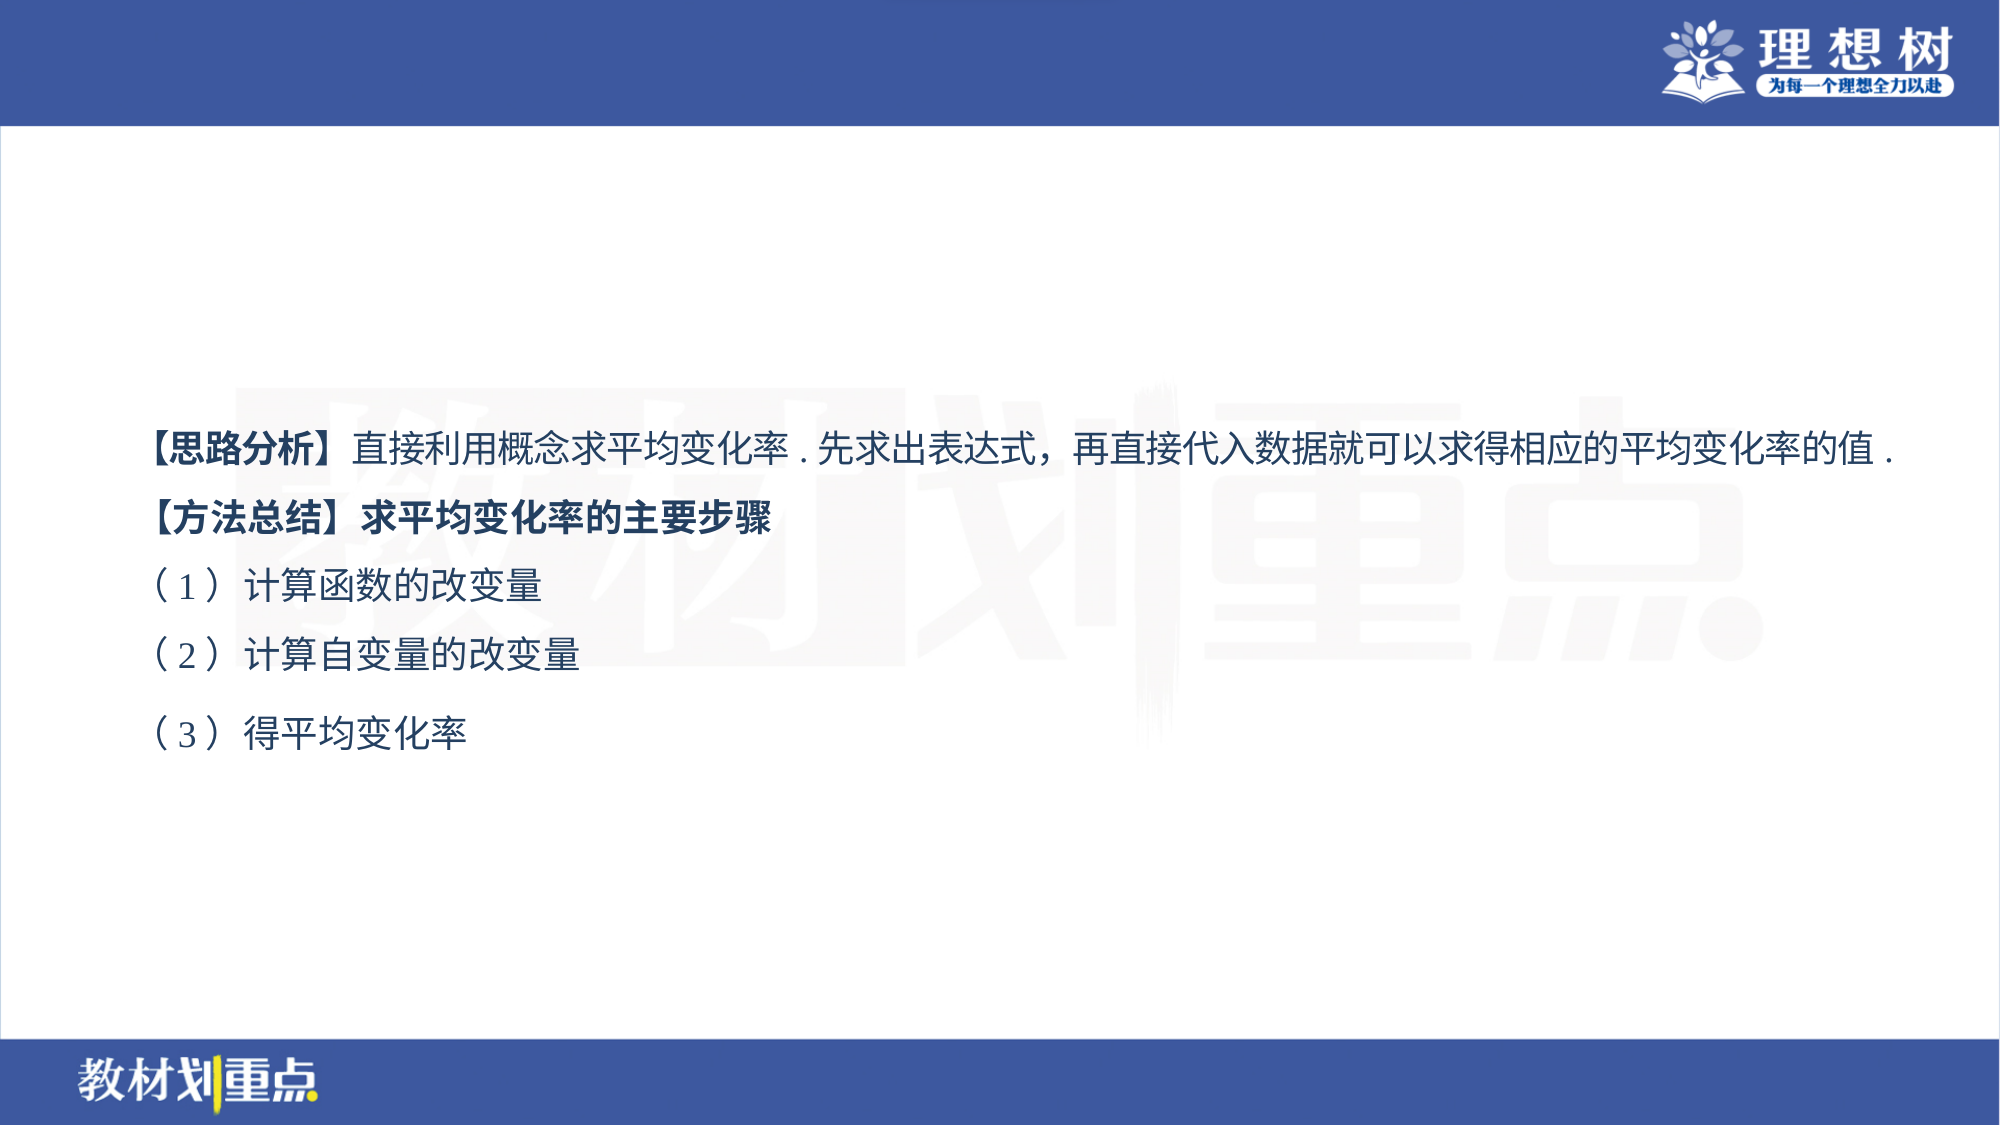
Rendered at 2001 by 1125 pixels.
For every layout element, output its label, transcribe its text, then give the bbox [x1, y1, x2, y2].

text_box 【思路分析】直接利用概念求平均变化率.先求出表达式，再直接代入数据就可以求得相应的平均变化率的值. [88, 402, 1911, 462]
picture [0, 0, 2000, 1125]
